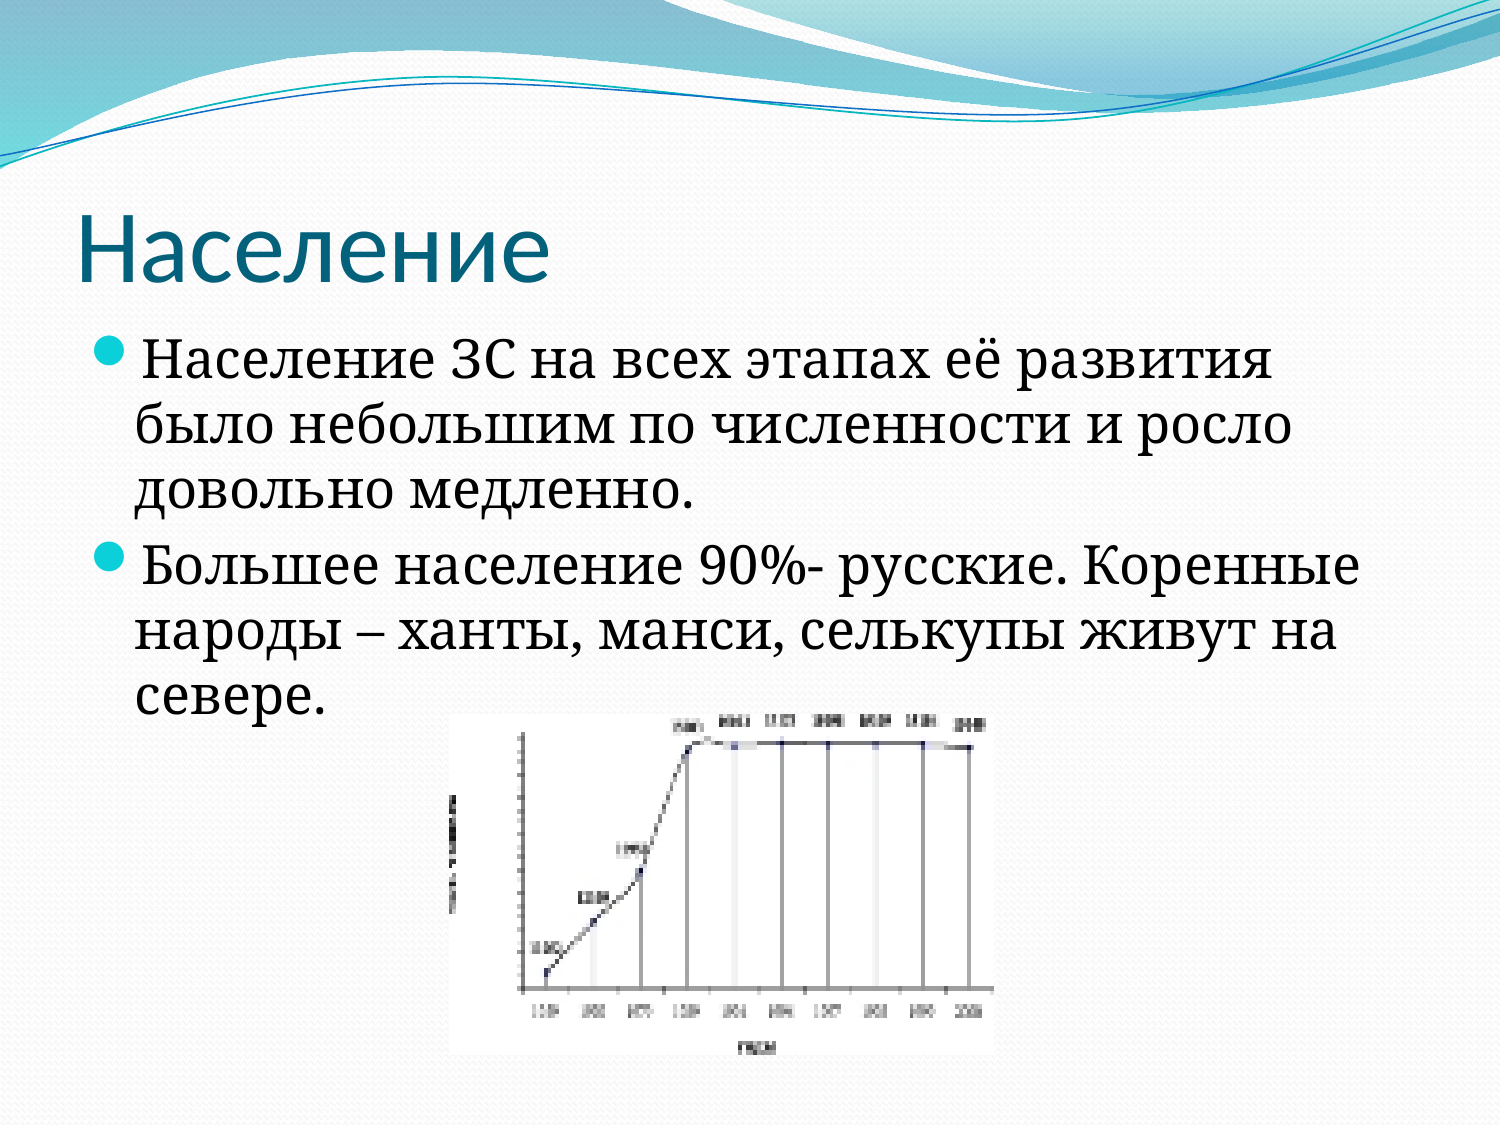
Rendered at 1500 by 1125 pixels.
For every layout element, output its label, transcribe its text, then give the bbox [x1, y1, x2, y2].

list Население ЗС на всех этапах её развития было небольшим по численности и росло довольно медленно. Большее население 90%- русские. Коренные народы – ханты, манси, селькупы живут на севере. [75, 317, 1425, 1038]
title Население [75, 115, 1425, 303]
picture [449, 714, 994, 1055]
